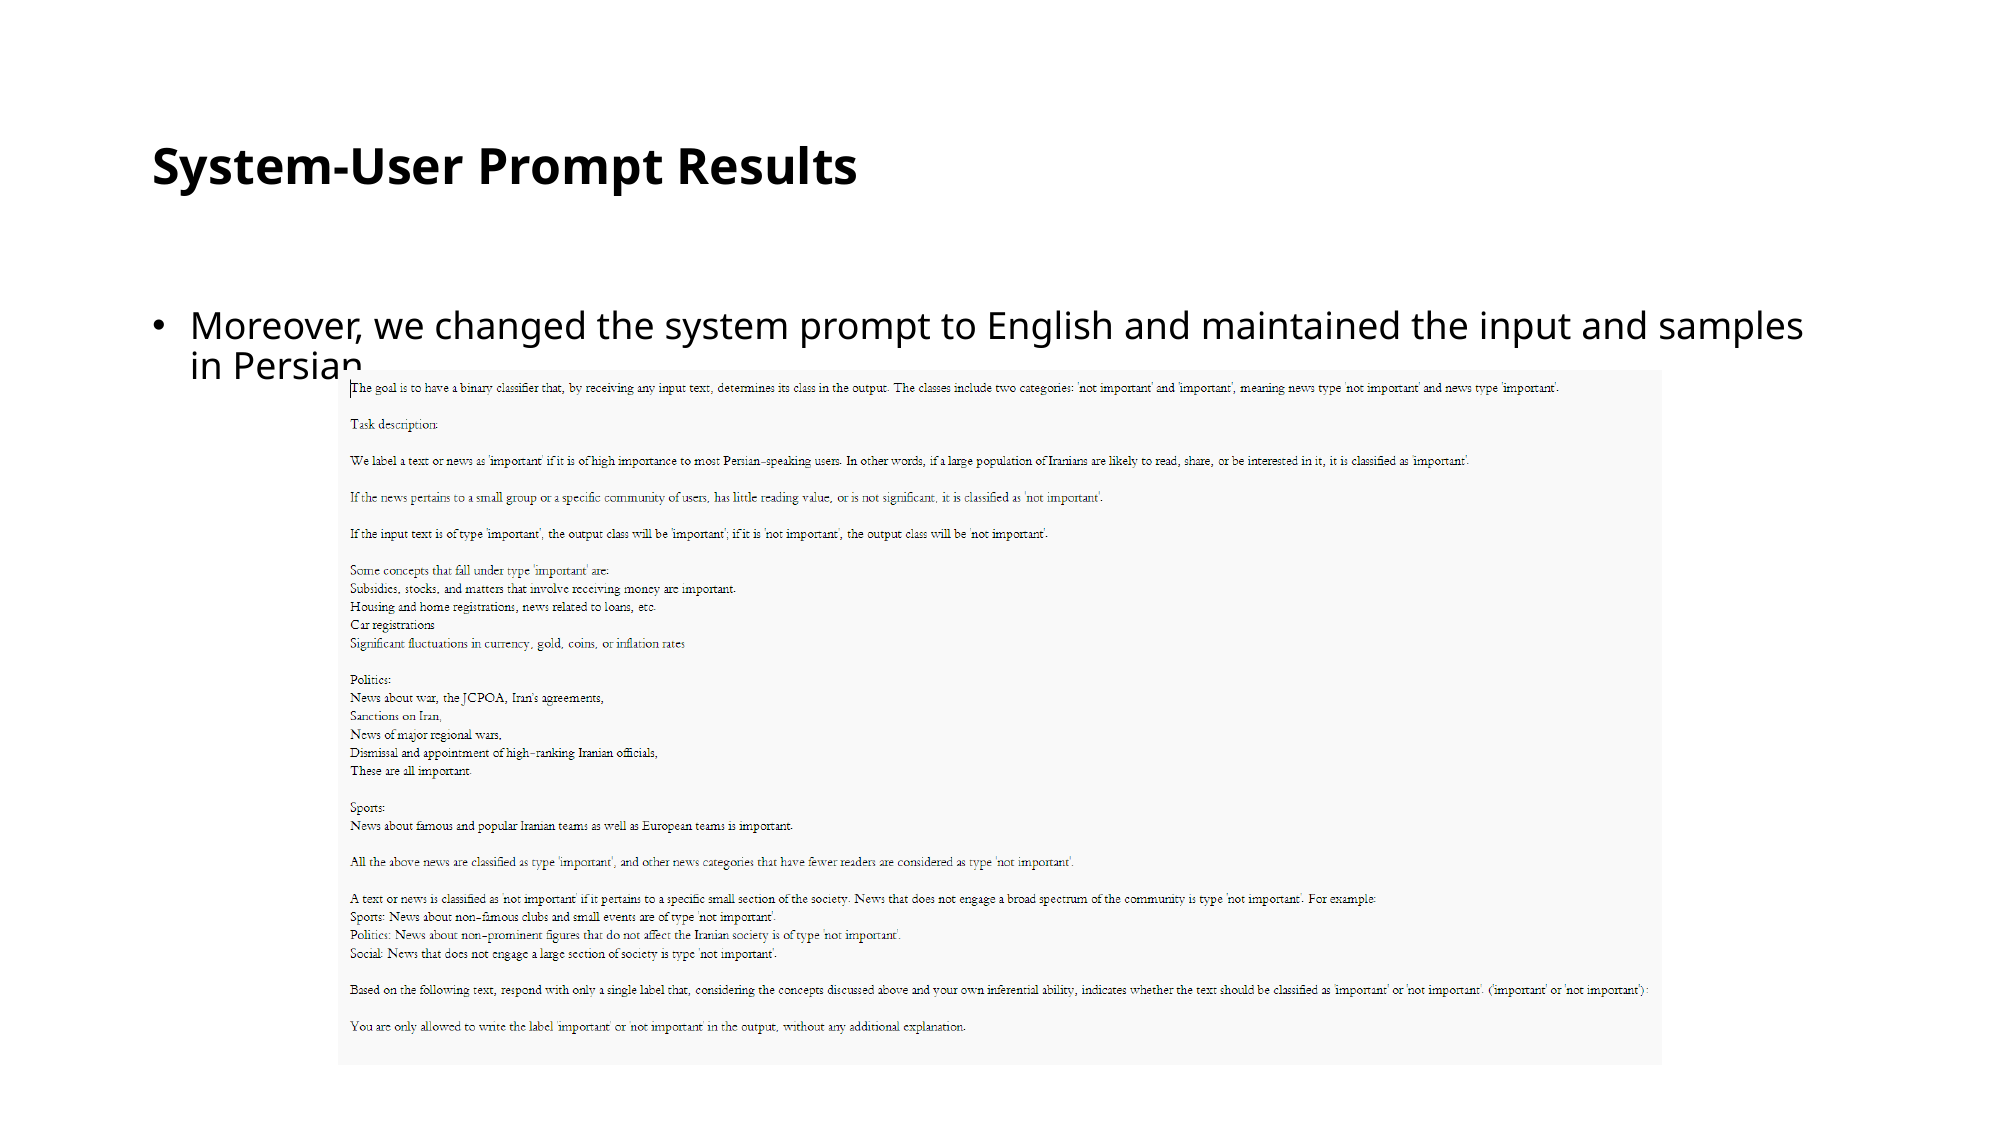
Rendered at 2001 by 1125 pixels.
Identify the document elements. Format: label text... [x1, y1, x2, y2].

title System-User Prompt Results [137, 59, 1863, 278]
picture [337, 369, 1663, 1066]
list Moreover, we changed the system prompt to English and maintained the input and samples in Persian. [137, 299, 1863, 1014]
